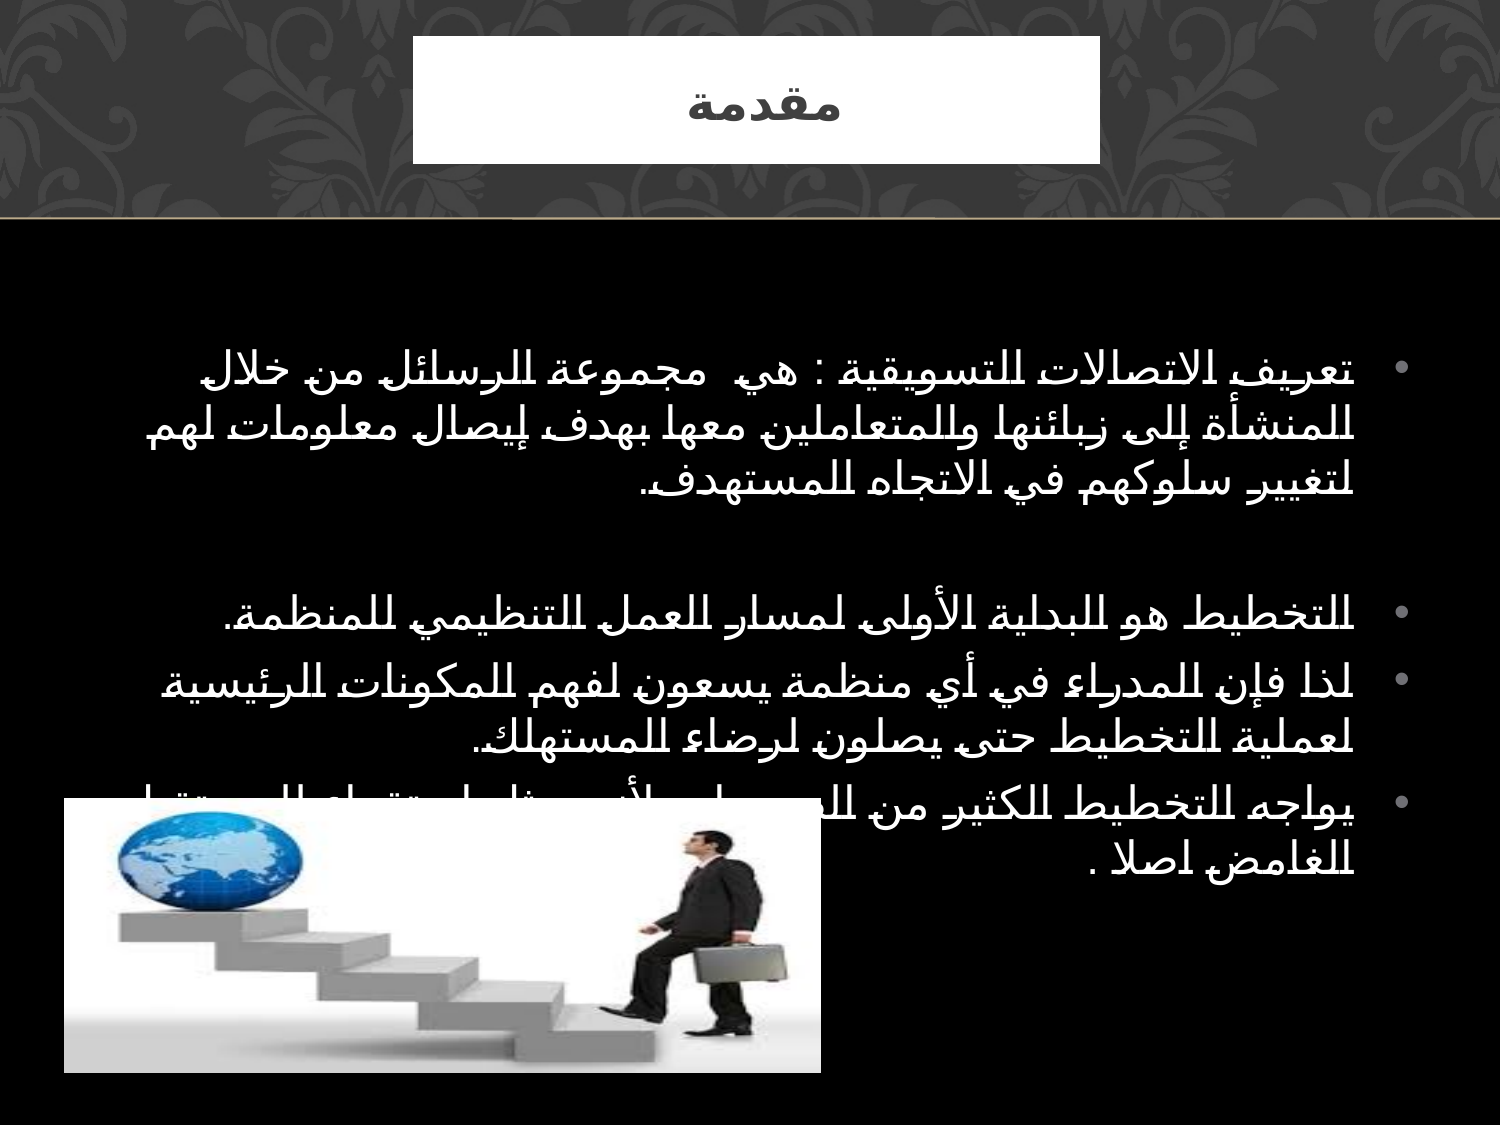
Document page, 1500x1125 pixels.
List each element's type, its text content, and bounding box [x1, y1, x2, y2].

title مقدمة [413, 36, 1100, 164]
picture [64, 798, 822, 1074]
list تعريف الاتصالات التسويقية : هي مجموعة الرسائل من خلال المنشأة إلى زبائنها والمتعاملين معها بهدف إيصال معلومات لهم لتغيير سلوكهم في الاتجاه المستهدف. التخطيط هو البداية الأولى لمسار العمل التنظيمي للمنظمة. لذا فإن المدراء في أي منظمة يسعون لفهم المكونات الرئيسية لعملية التخطيط حتى يصلون لرضاء المستهلك. يواجه التخطيط الكثير من الصعوبات لأنه يمثل استقراء للمستقبل الغامض اصلا . [75, 331, 1425, 1000]
